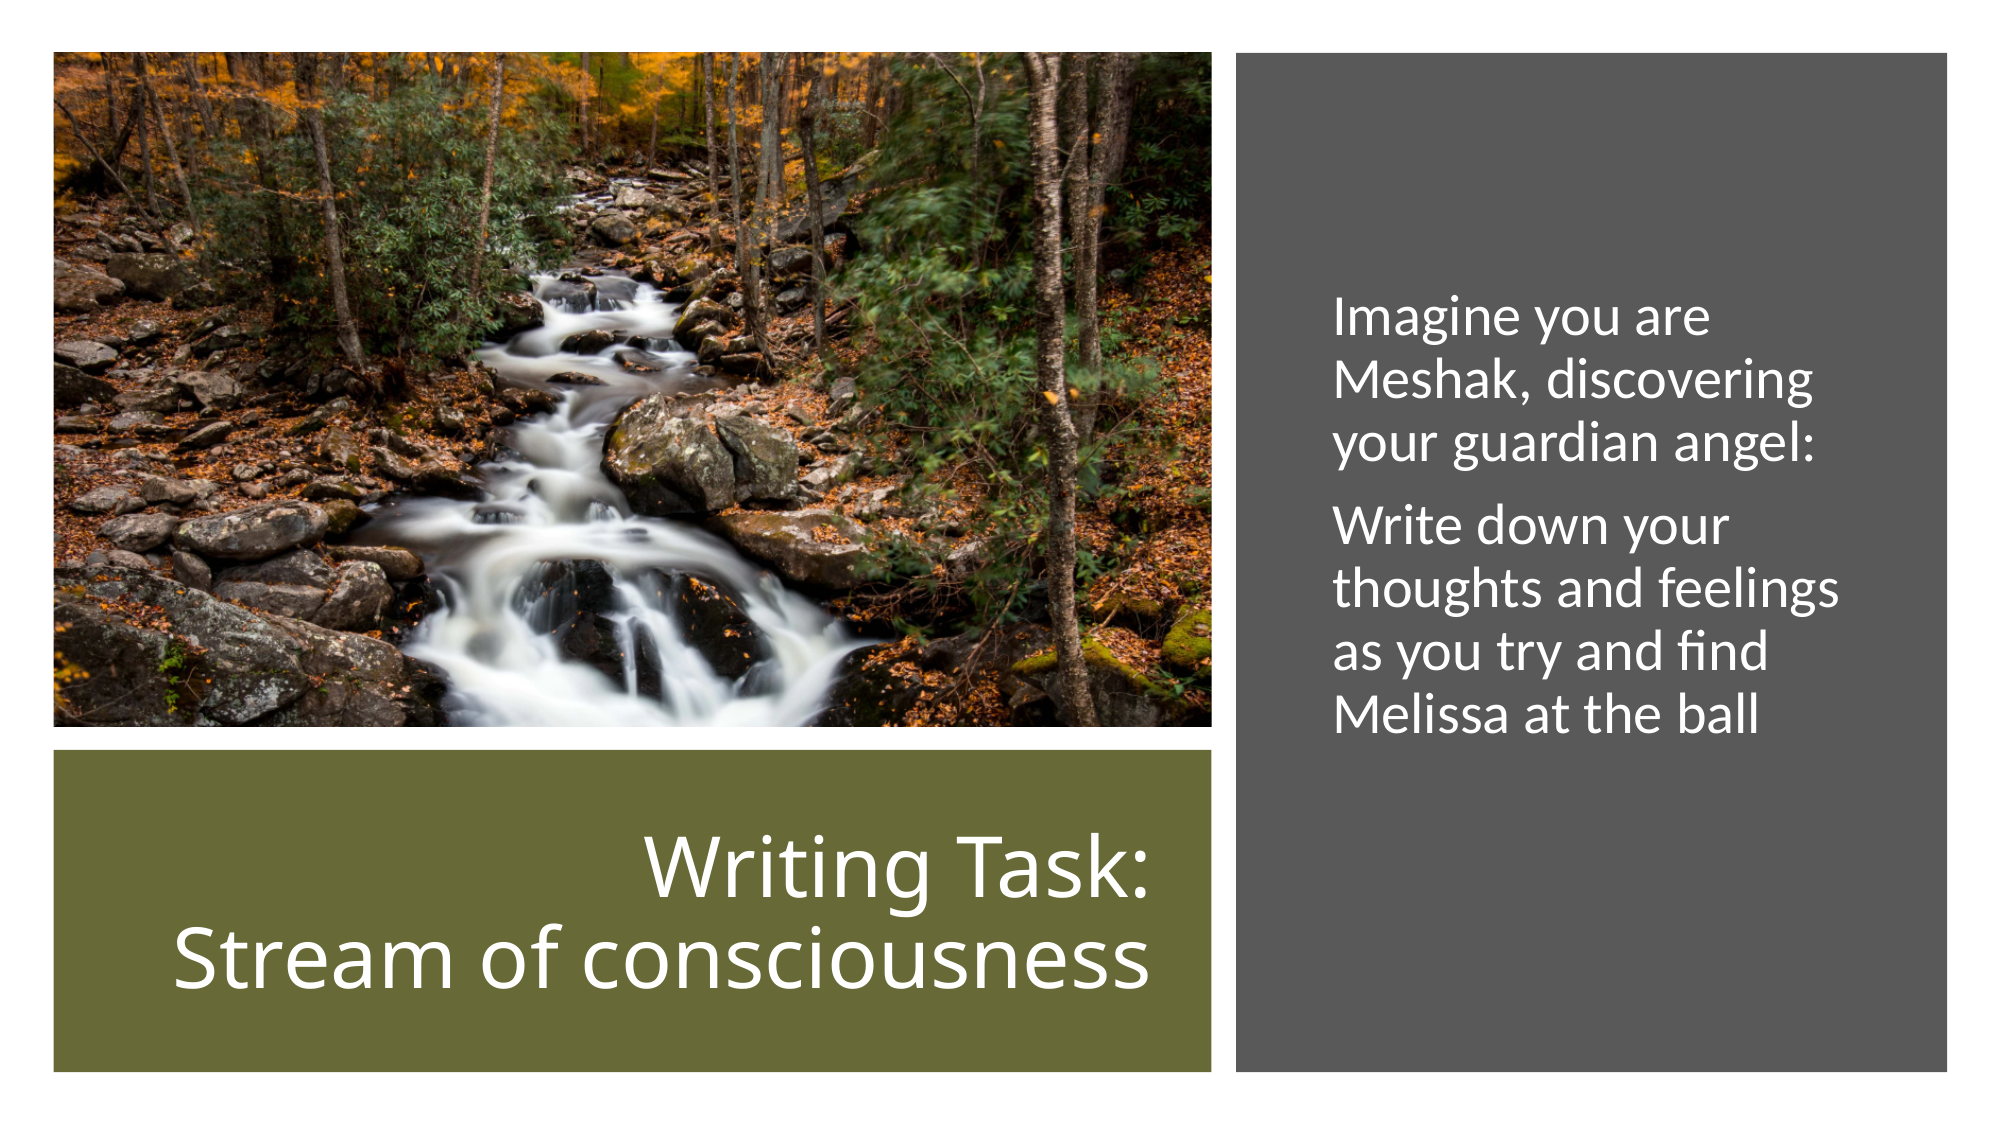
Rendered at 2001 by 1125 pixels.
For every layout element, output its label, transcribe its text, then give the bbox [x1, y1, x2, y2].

picture [53, 52, 1212, 727]
title Writing Task: Stream of consciousness [85, 782, 1168, 1049]
list Imagine you are Meshak, discovering your guardian angel: Write down your thoughts and feelings as you try and find Melissa at the ball [1317, 150, 1879, 947]
text_box [53, 749, 1212, 1073]
text_box [1235, 52, 1948, 1073]
